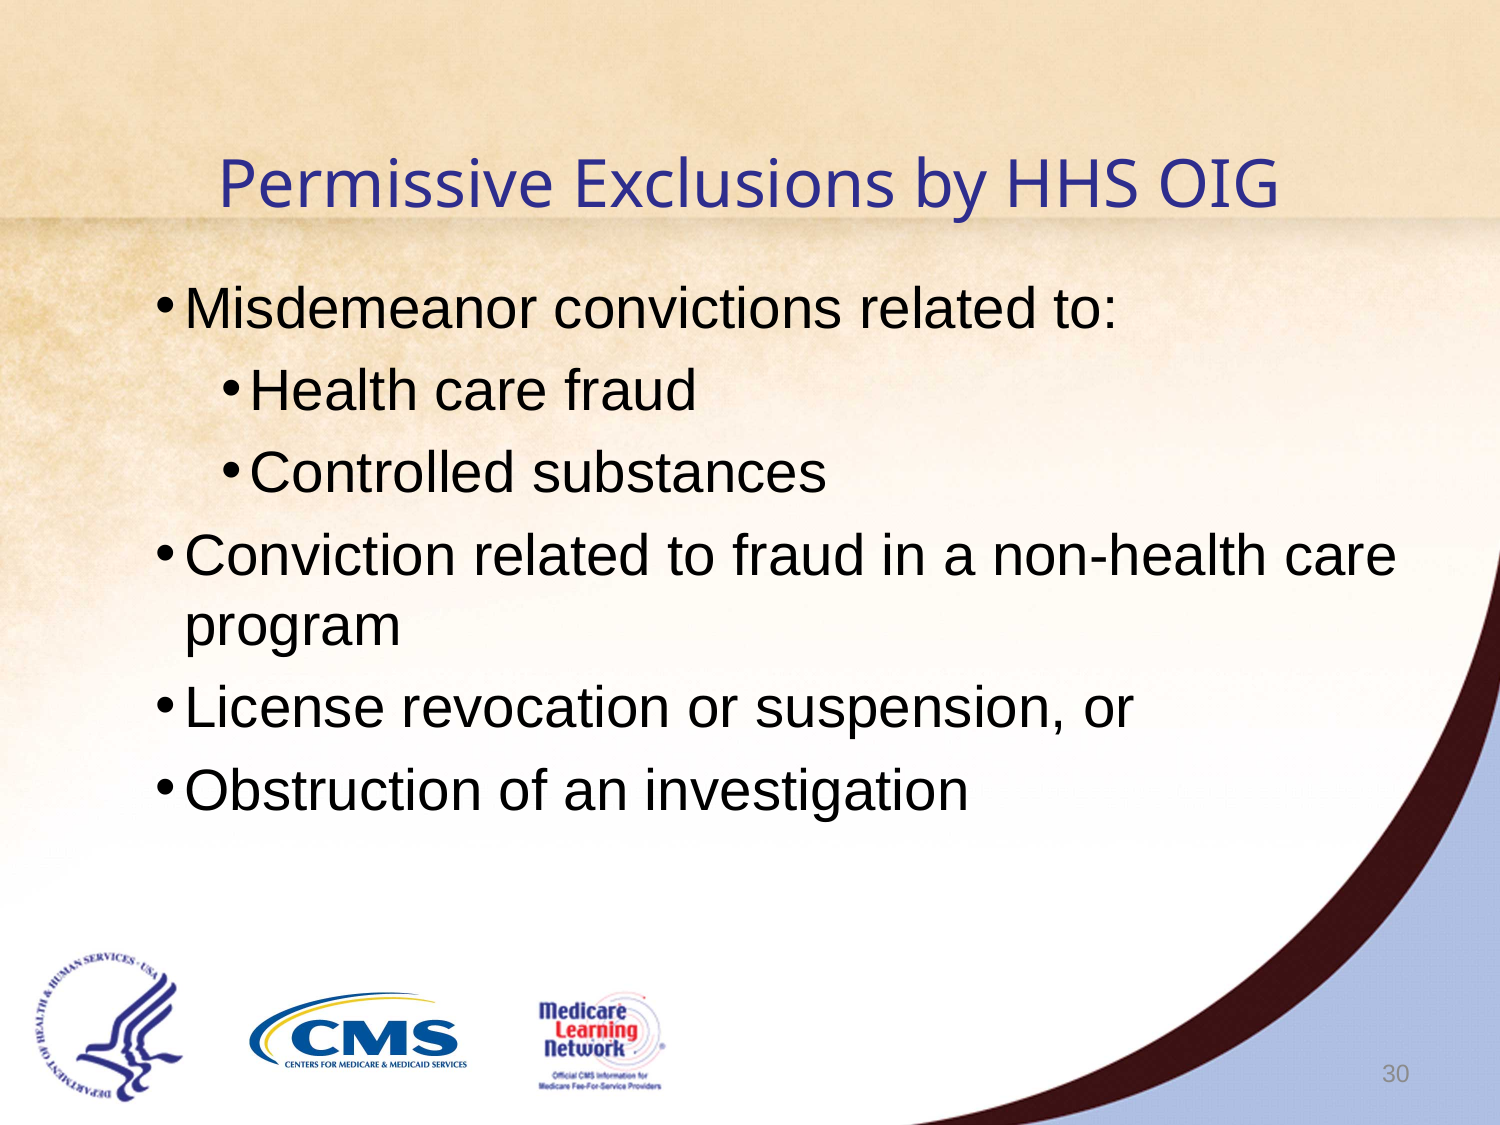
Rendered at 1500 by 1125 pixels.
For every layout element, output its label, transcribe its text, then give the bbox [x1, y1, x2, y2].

title Permissive Exclusions by HHS OIG [75, 109, 1425, 262]
picture [0, 0, 1500, 1125]
slide_number 30 [1074, 1042, 1425, 1103]
list Misdemeanor convictions related to: Health care fraud Controlled substances Conviction related to fraud in a non-health care program License revocation or suspension, or Obstruction of an investigation [75, 262, 1425, 1005]
